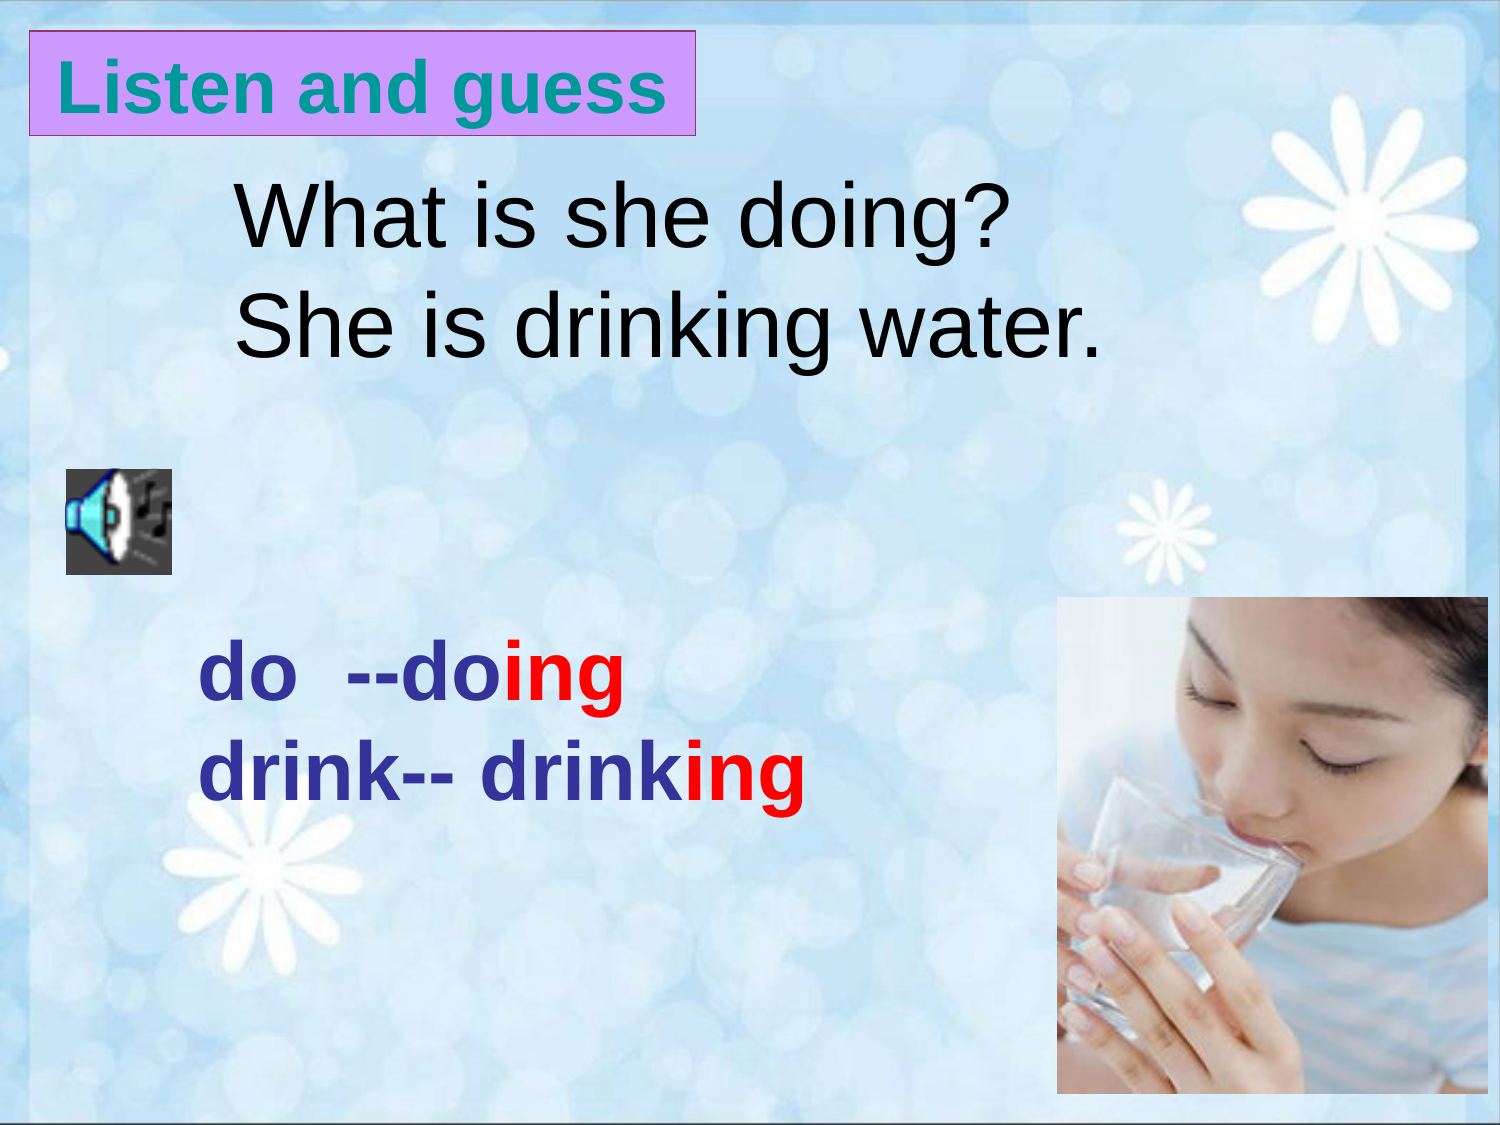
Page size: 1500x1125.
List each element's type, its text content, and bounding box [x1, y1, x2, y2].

picture [0, 0, 1500, 1125]
text_box do --doing drink-- drinking [183, 609, 880, 825]
text_box Listen and guess [29, 30, 696, 136]
text_box What is she doing? She is drinking water. [218, 148, 1274, 384]
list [1056, 597, 1488, 1095]
